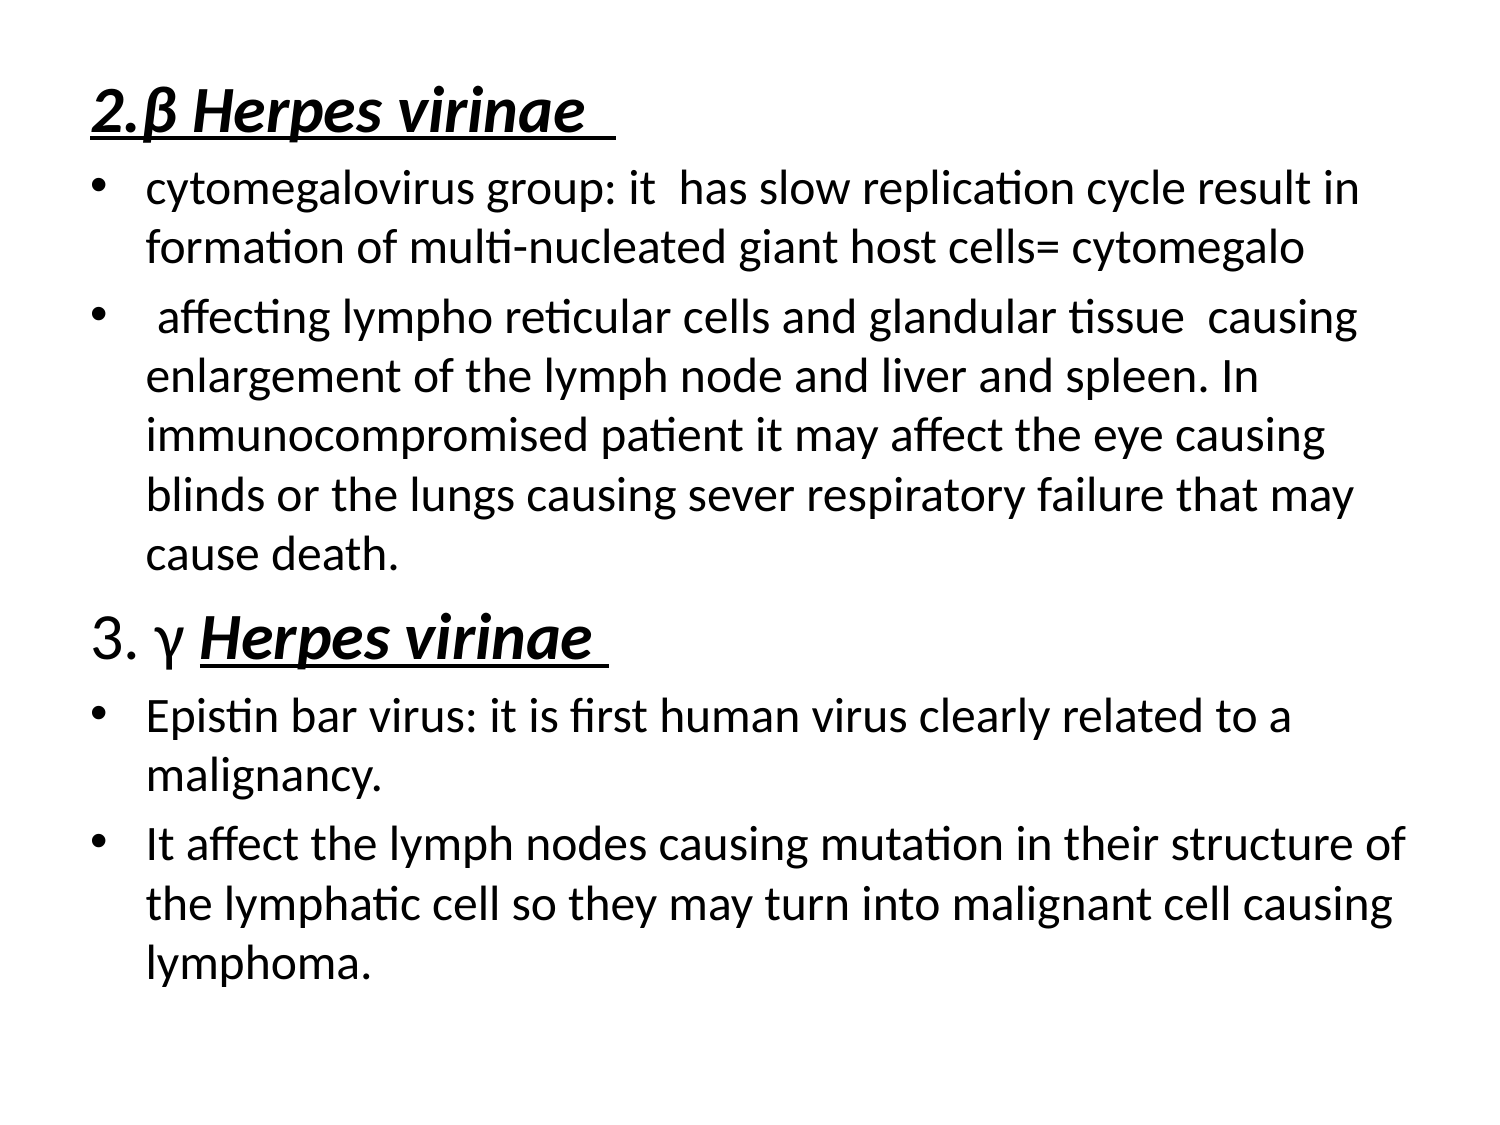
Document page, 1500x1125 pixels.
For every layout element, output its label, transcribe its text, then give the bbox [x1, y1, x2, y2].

list 2.β Herpes virinae cytomegalovirus group: it has slow replication cycle result in formation of multi-nucleated giant host cells= cytomegalo affecting lympho reticular cells and glandular tissue causing enlargement of the lymph node and liver and spleen. In immunocompromised patient it may affect the eye causing blinds or the lungs causing sever respiratory failure that may cause death. 3. γ Herpes virinae Epistin bar virus: it is first human virus clearly related to a malignancy. It affect the lymph nodes causing mutation in their structure of the lymphatic cell so they may turn into malignant cell causing lymphoma. [75, 58, 1425, 1005]
